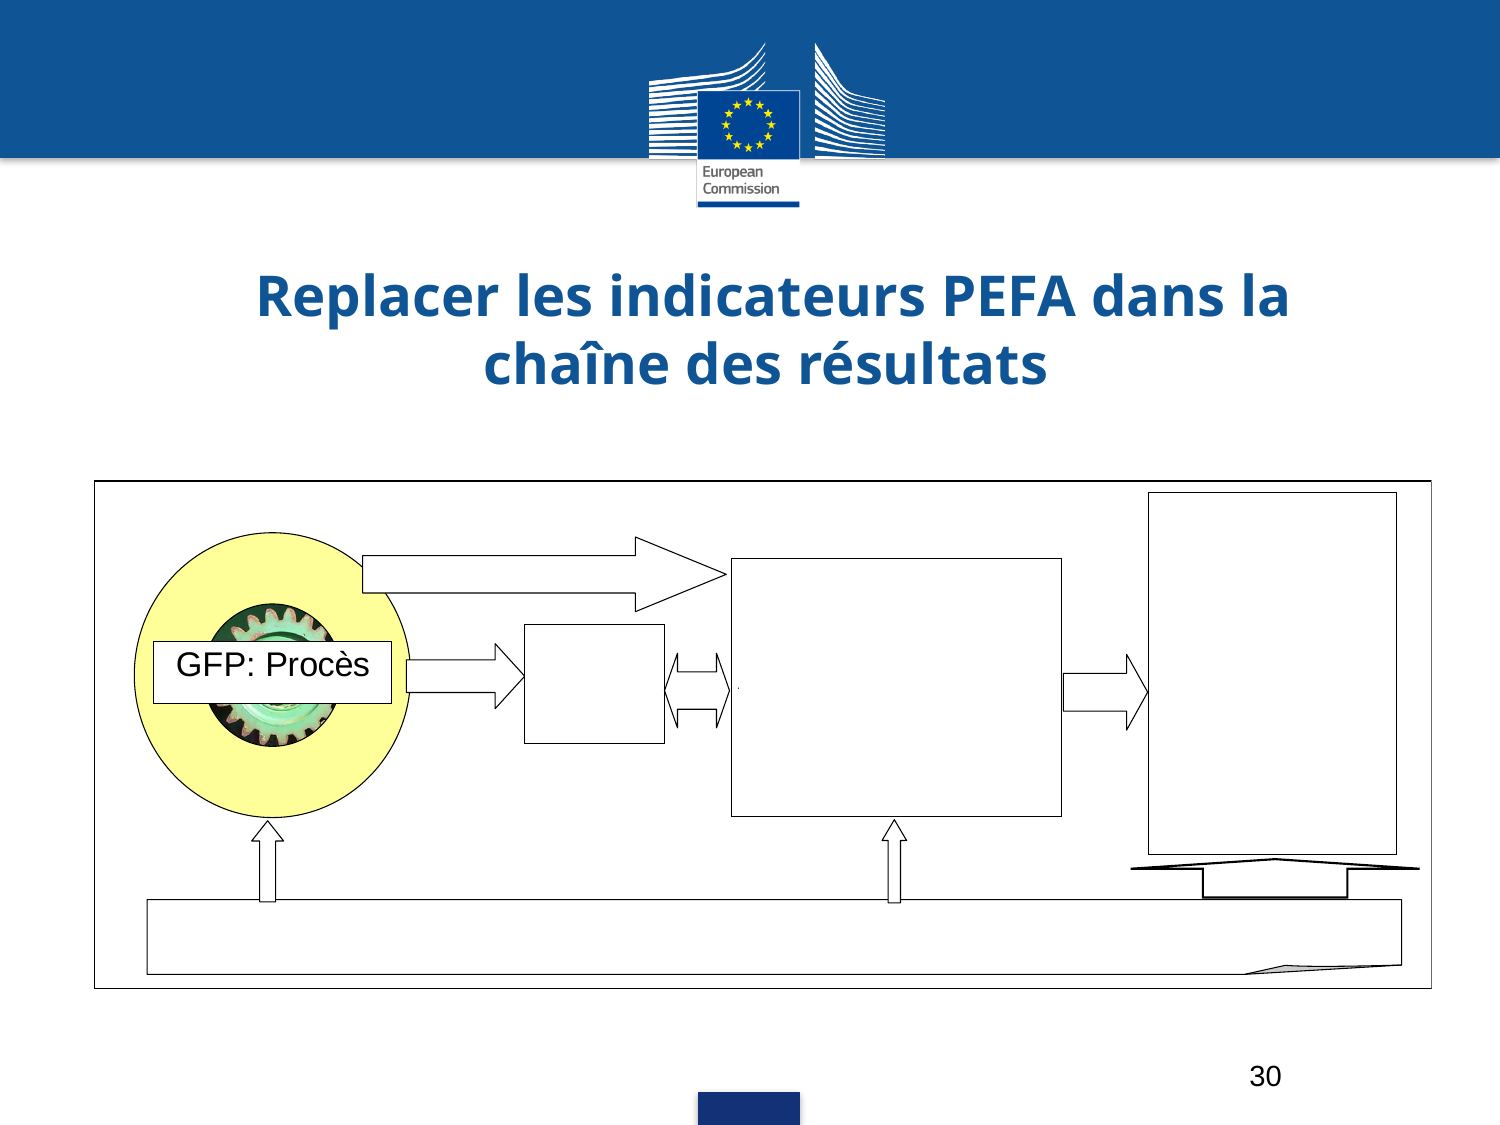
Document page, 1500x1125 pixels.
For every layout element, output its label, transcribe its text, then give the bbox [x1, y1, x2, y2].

slide_number 30 [1234, 1024, 1425, 1101]
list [93, 480, 1433, 990]
picture [649, 42, 885, 208]
title Replacer les indicateurs PEFA dans la chaîne des résultats [105, 234, 1384, 423]
